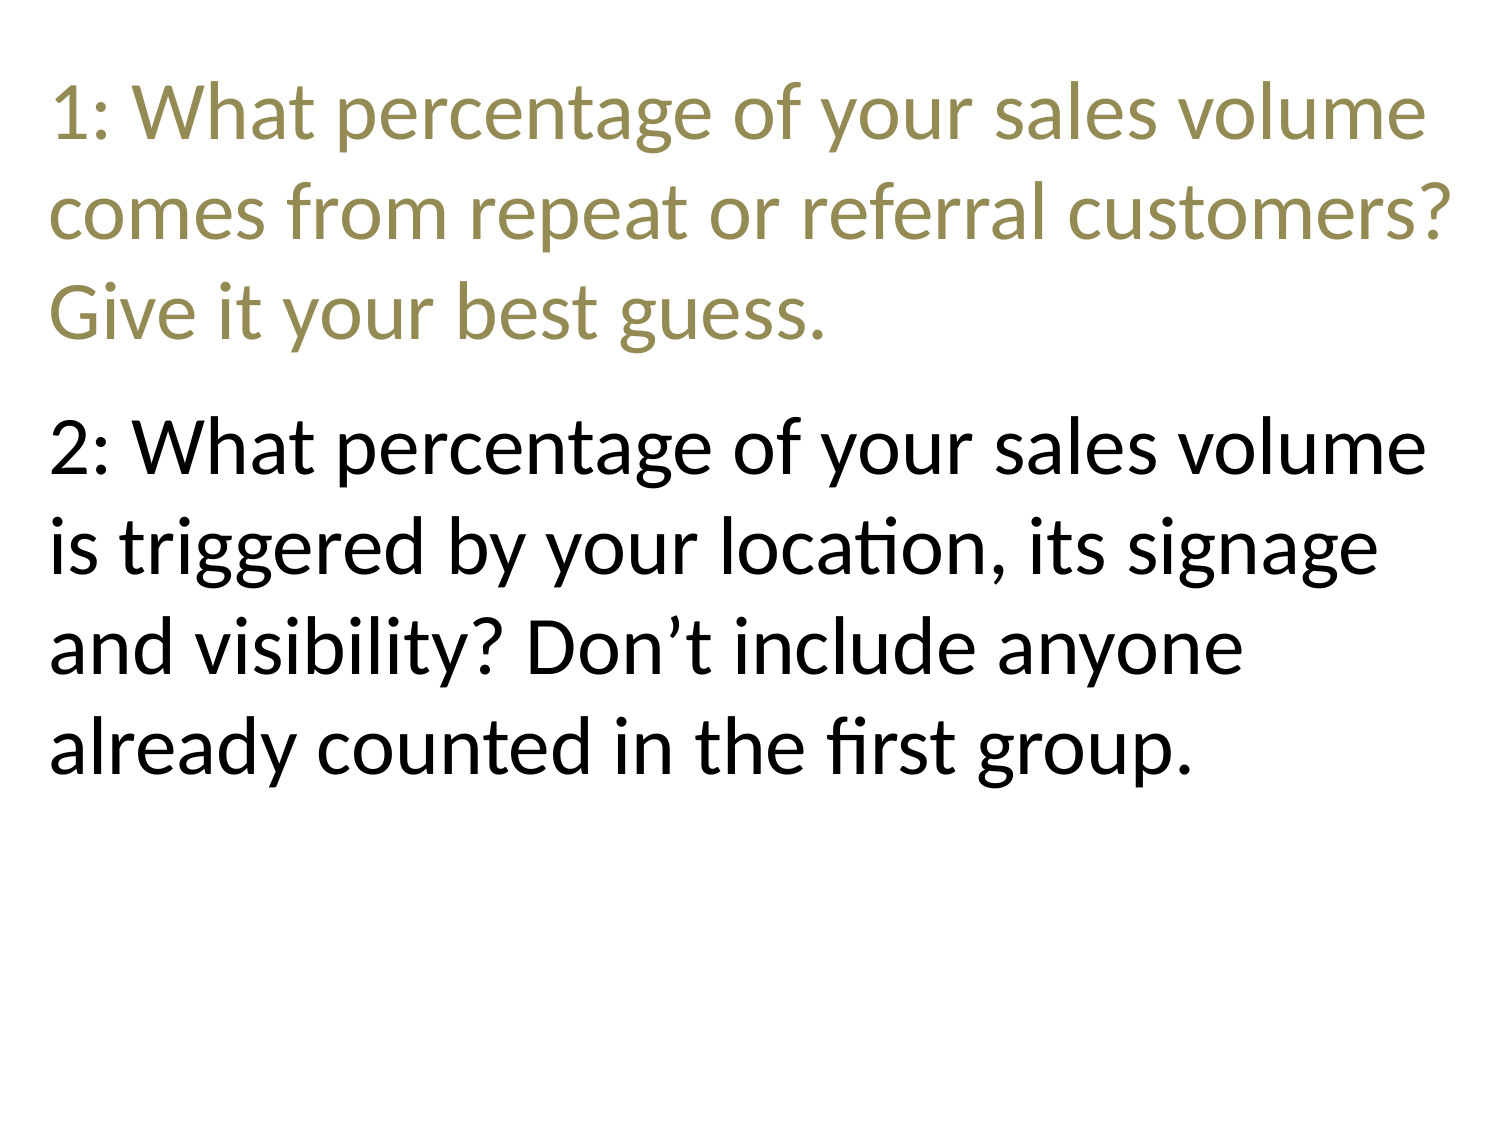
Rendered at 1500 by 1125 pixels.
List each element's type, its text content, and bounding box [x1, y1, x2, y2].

text_box 1: What percentage of your sales volume comes from repeat or referral customers? Give it your best guess. 2: What percentage of your sales volume is triggered by your location, its signage and visibility? Don’t include anyone already counted in the first group. [33, 48, 1478, 999]
